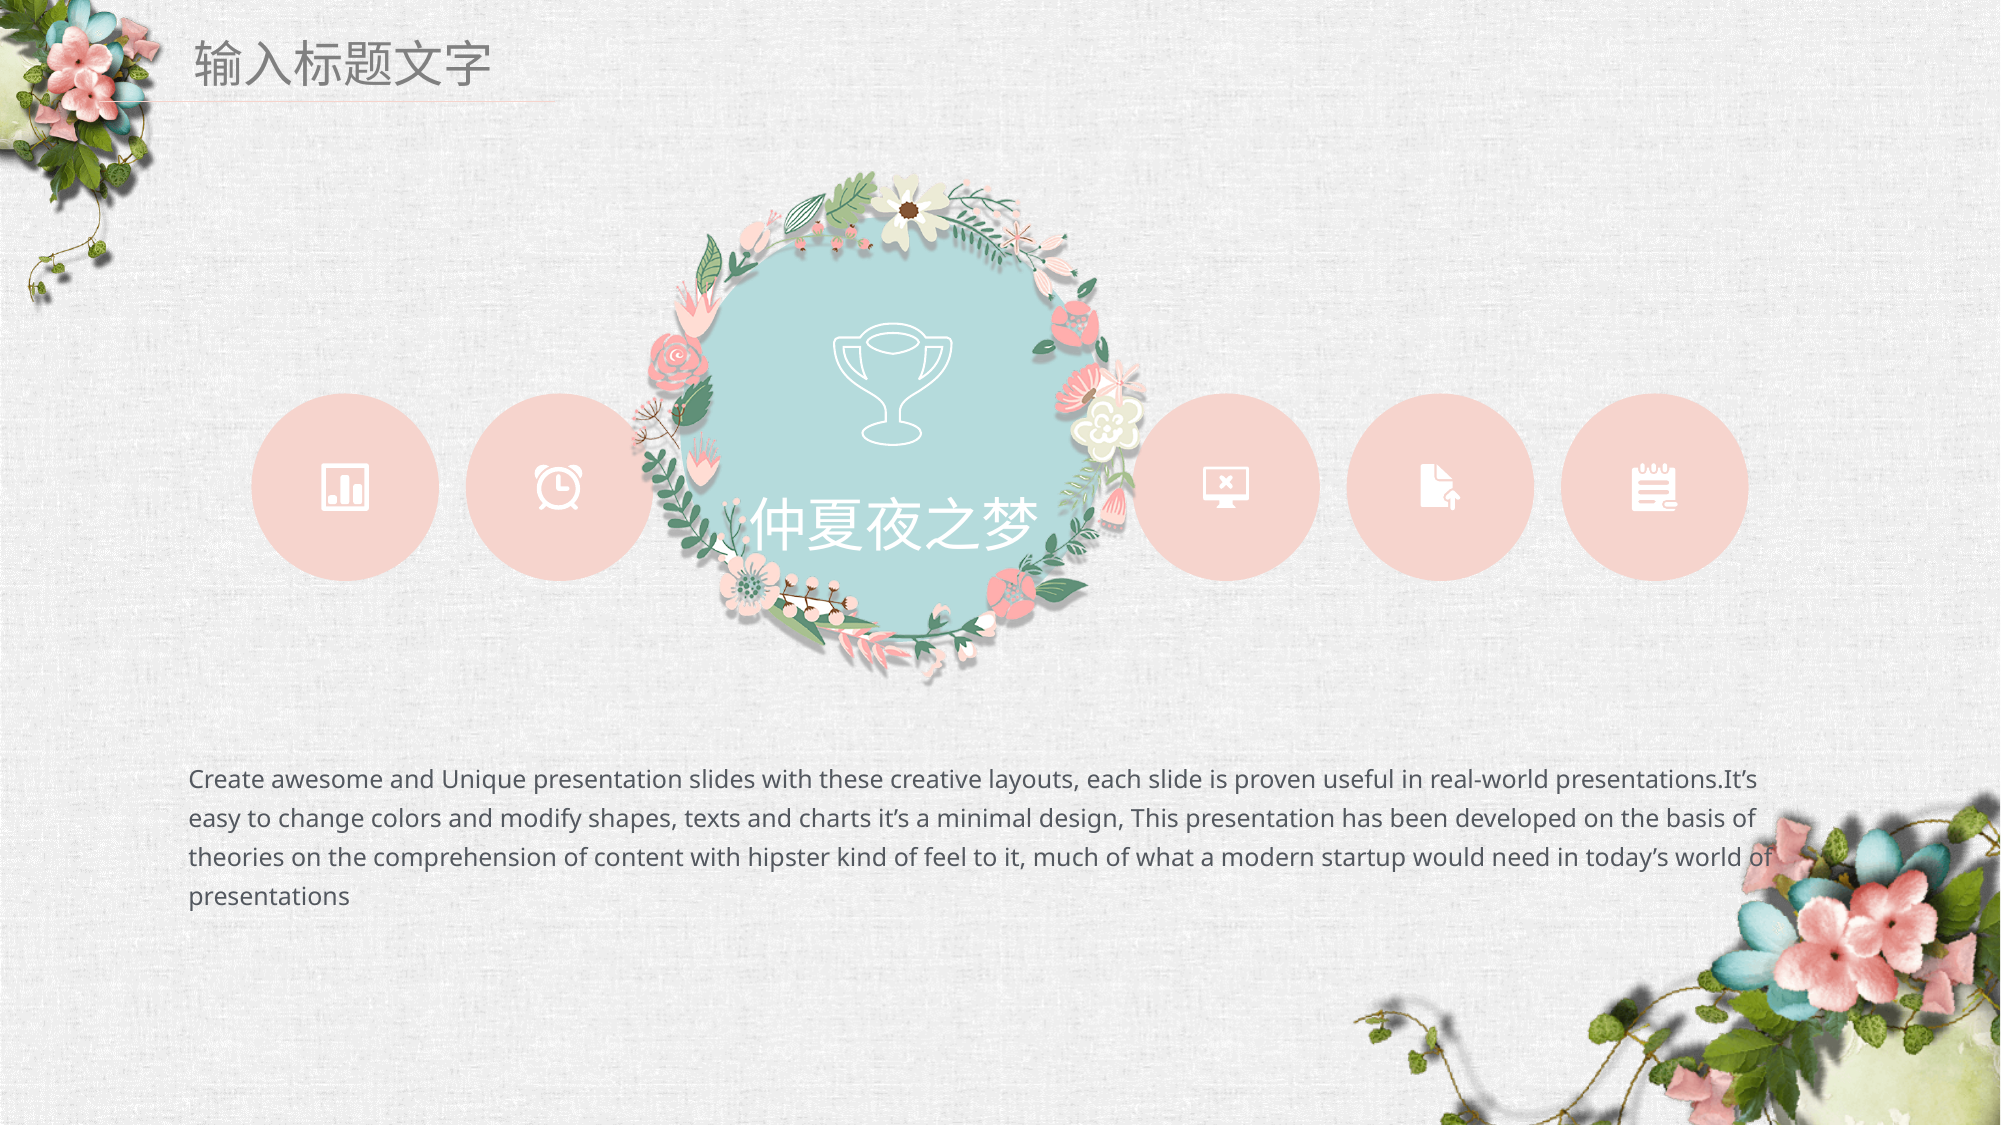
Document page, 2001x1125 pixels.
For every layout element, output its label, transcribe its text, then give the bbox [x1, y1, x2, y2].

text_box Create awesome and Unique presentation slides with these creative layouts, each slide is proven useful in real-world presentations.It’s easy to change colors and modify shapes, texts and charts it’s a minimal design, This presentation has been developed on the basis of theories on the comprehension of content with hipster kind of feel to it, much of what a modern startup would need in today’s world of presentations [184, 750, 1816, 915]
text_box [465, 393, 629, 581]
text_box [251, 393, 439, 581]
text_box [1148, 393, 1320, 581]
text_box [321, 463, 369, 511]
text_box [1631, 463, 1678, 512]
text_box 输入标题文字 [178, 25, 555, 101]
text_box [1561, 393, 1749, 581]
picture [0, 0, 2001, 1125]
text_box [534, 464, 583, 510]
text_box [1346, 393, 1535, 581]
text_box [1203, 466, 1249, 508]
text_box [1420, 464, 1461, 511]
